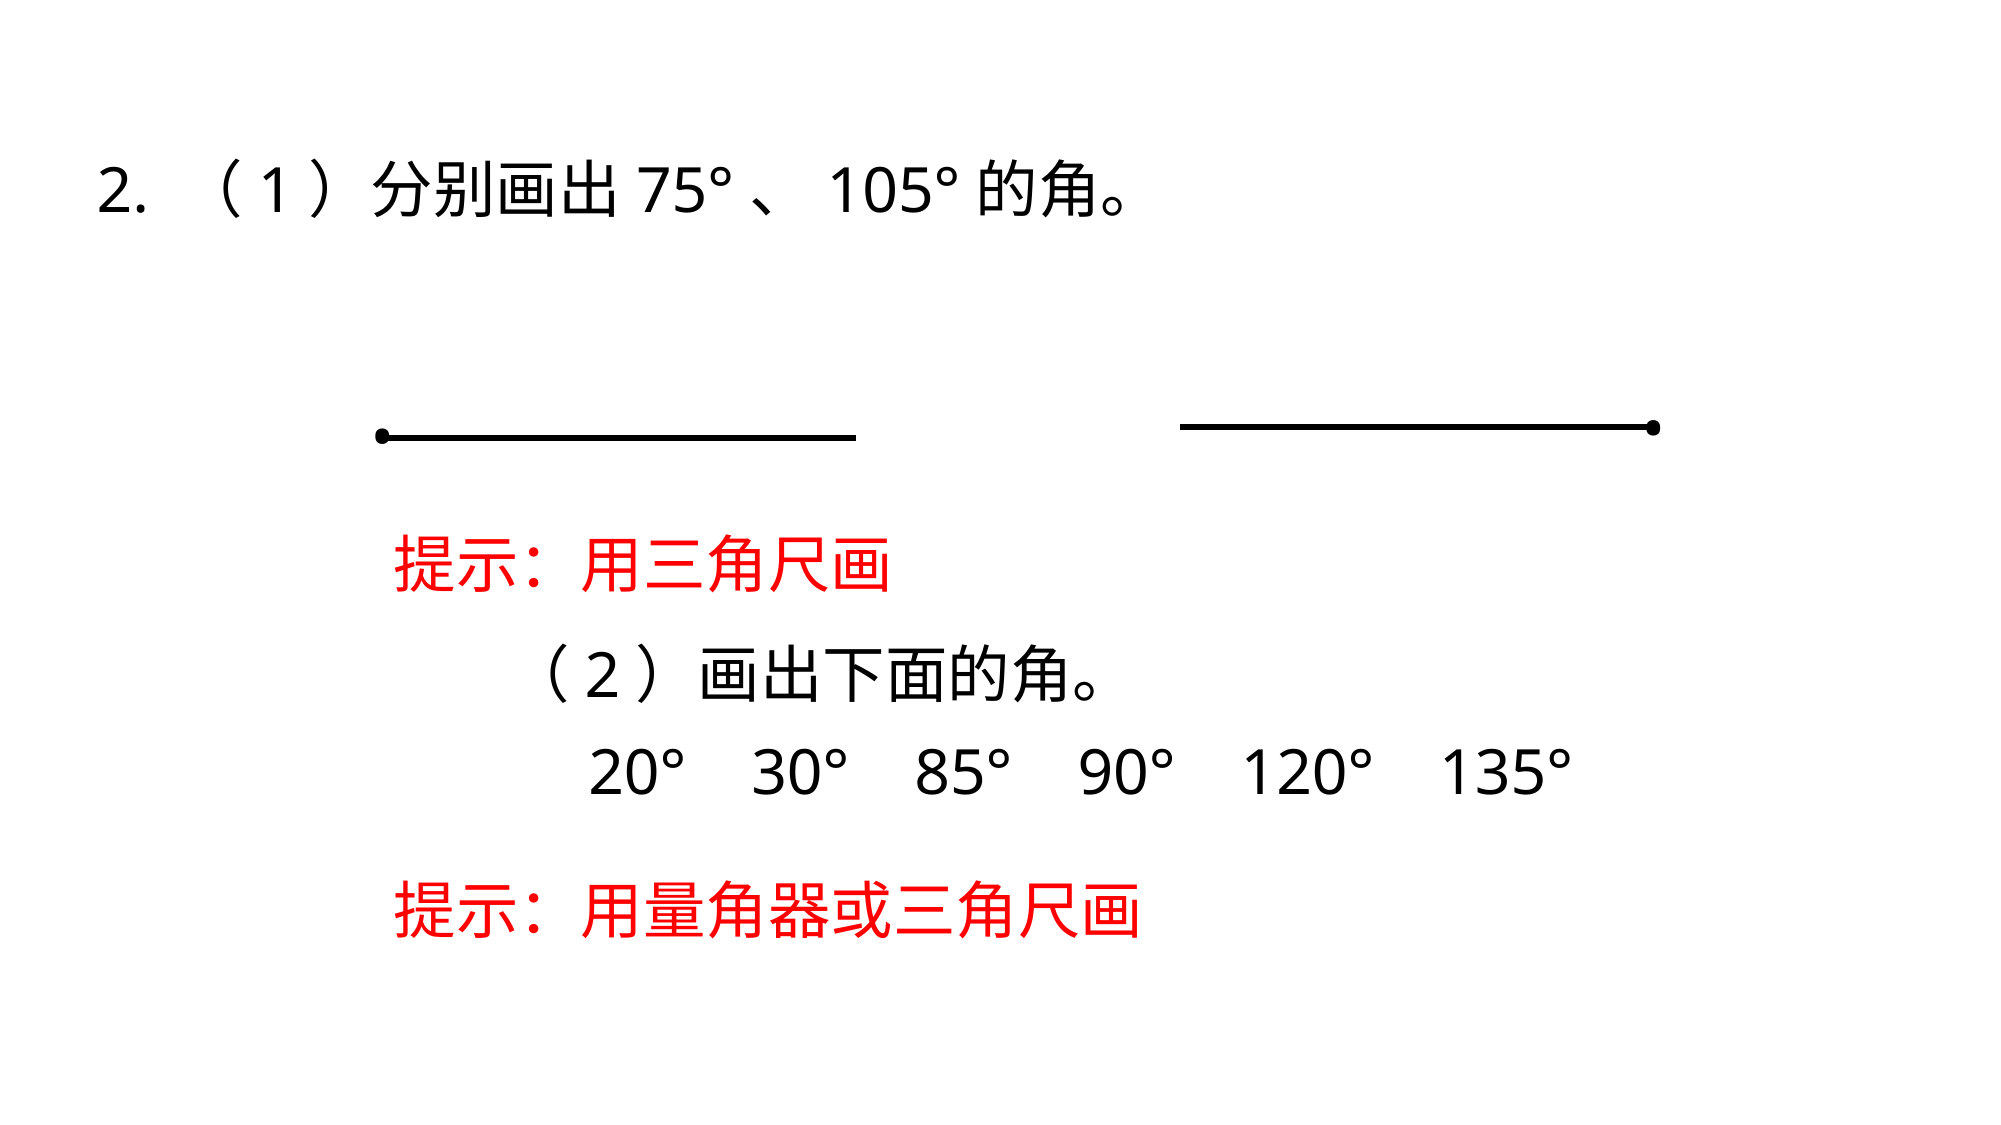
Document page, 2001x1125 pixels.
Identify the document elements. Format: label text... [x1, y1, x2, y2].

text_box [1180, 384, 1682, 476]
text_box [353, 389, 856, 481]
text_box 2. （1）分别画出75°、105°的角。 [81, 105, 1922, 233]
text_box （2）画出下面的角。 20° 30° 85° 90° 120° 135° [492, 627, 1606, 815]
text_box 提示：用三角尺画 [378, 517, 1344, 607]
text_box 提示：用量角器或三角尺画 [378, 863, 1344, 953]
